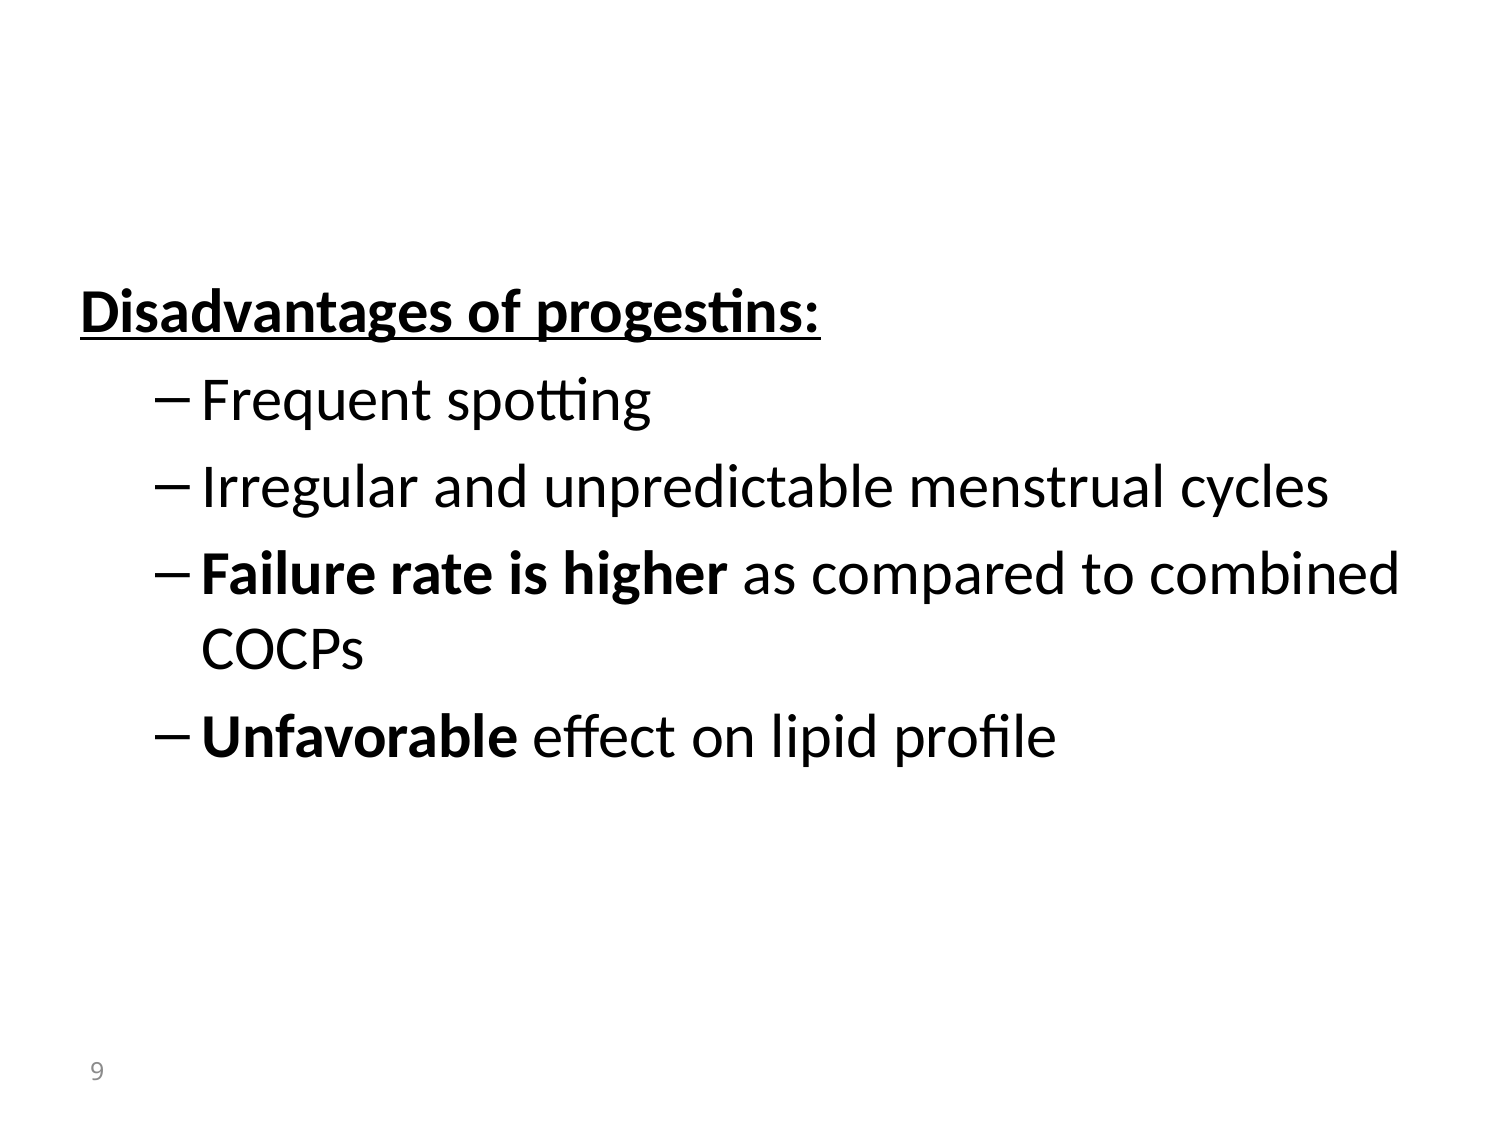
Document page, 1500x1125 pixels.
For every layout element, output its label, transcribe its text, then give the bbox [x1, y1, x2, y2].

slide_number 9 [75, 1042, 425, 1103]
list Disadvantages of progestins: Frequent spotting Irregular and unpredictable menstrual cycles Failure rate is higher as compared to combined COCPs Unfavorable effect on lipid profile [64, 262, 1471, 1005]
